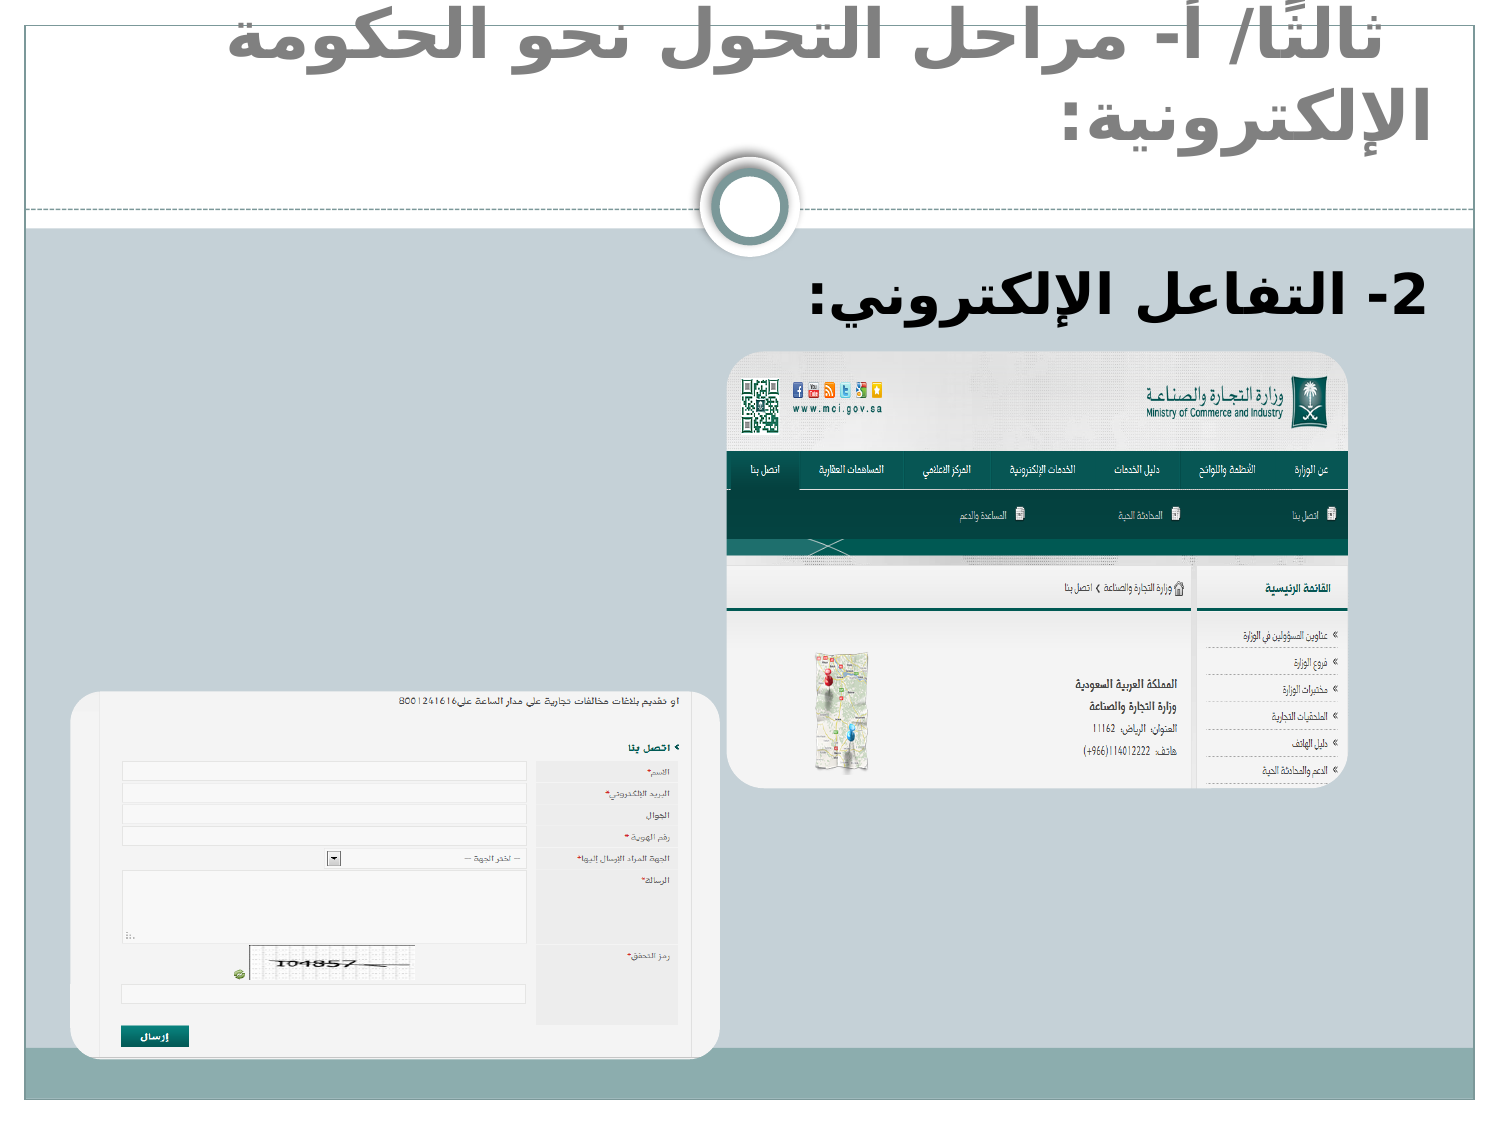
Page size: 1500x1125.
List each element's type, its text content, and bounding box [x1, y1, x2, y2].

picture [70, 691, 721, 1060]
picture [726, 351, 1349, 789]
title ثالثًا/ أ- مراحل التحول نحو الحكومة الإلكترونية: [49, 37, 1450, 162]
list 2- التفاعل الإلكتروني: [49, 250, 1445, 1001]
